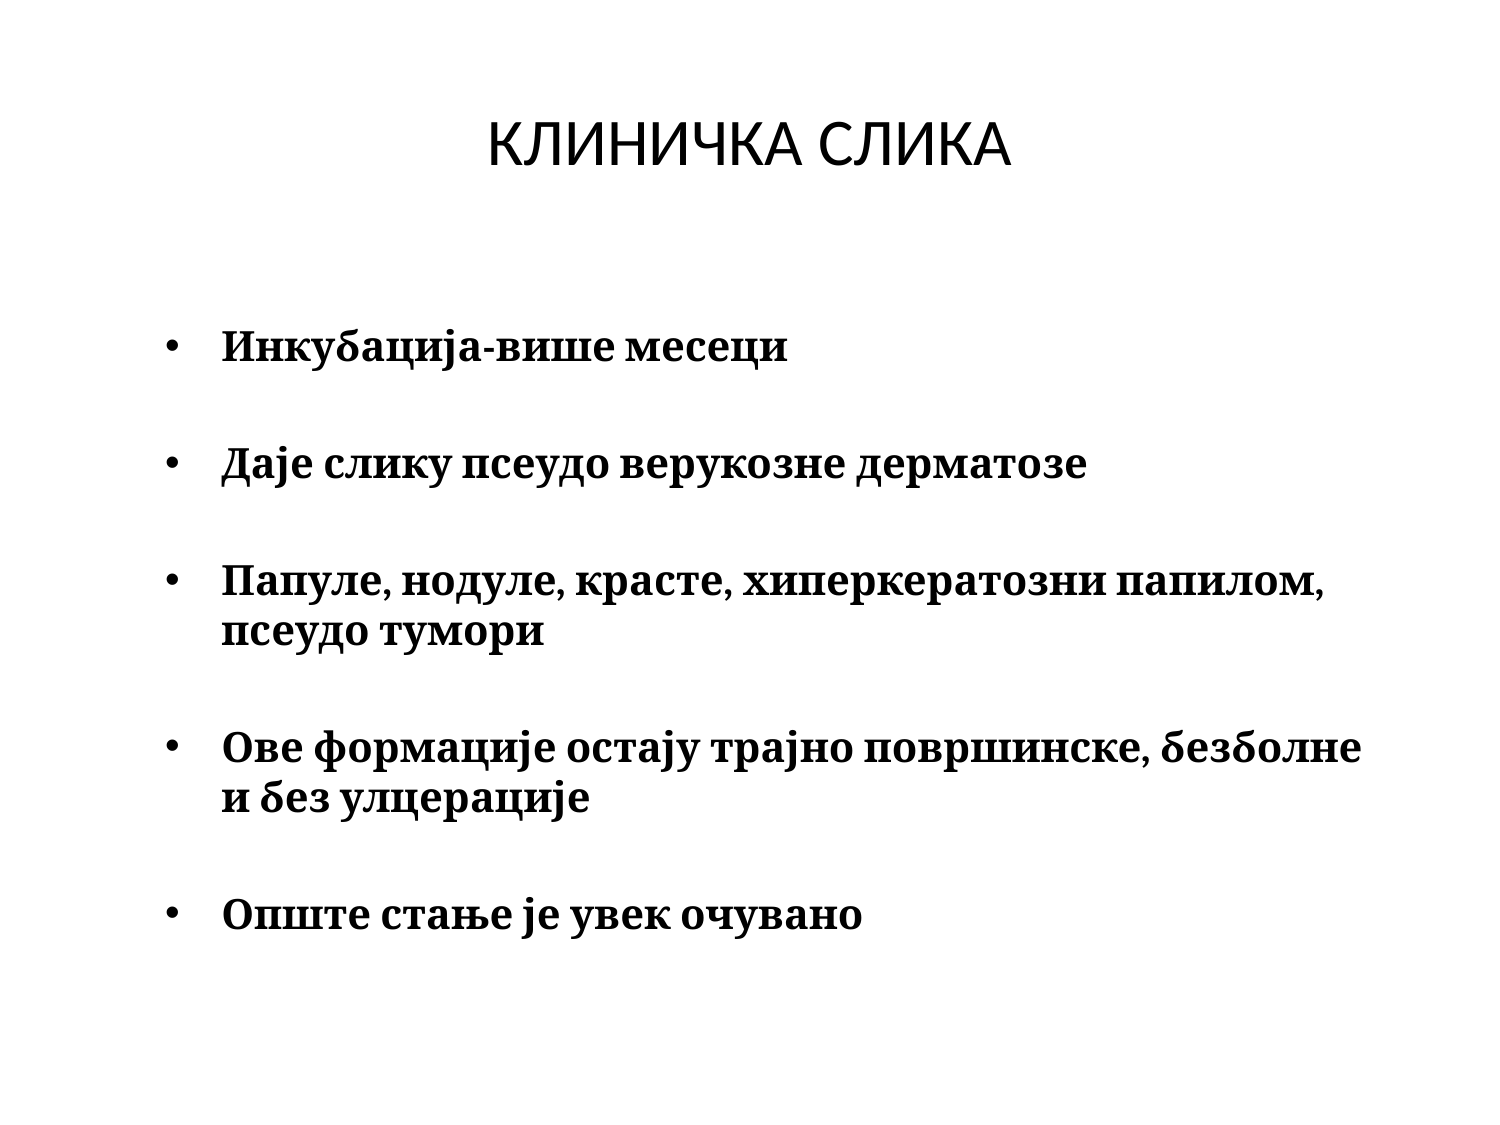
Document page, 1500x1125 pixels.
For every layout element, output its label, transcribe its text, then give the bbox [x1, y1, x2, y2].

title КЛИНИЧКА СЛИКА [75, 45, 1425, 233]
list Инкубација-више месеци Даје слику псеудо верукозне дерматозе Папуле, нодуле, красте, хиперкератозни папилом, псеудо тумори Ове формације остају трајно површинске, безболне и без улцерације Опште стање је увек очувано [150, 312, 1388, 1100]
